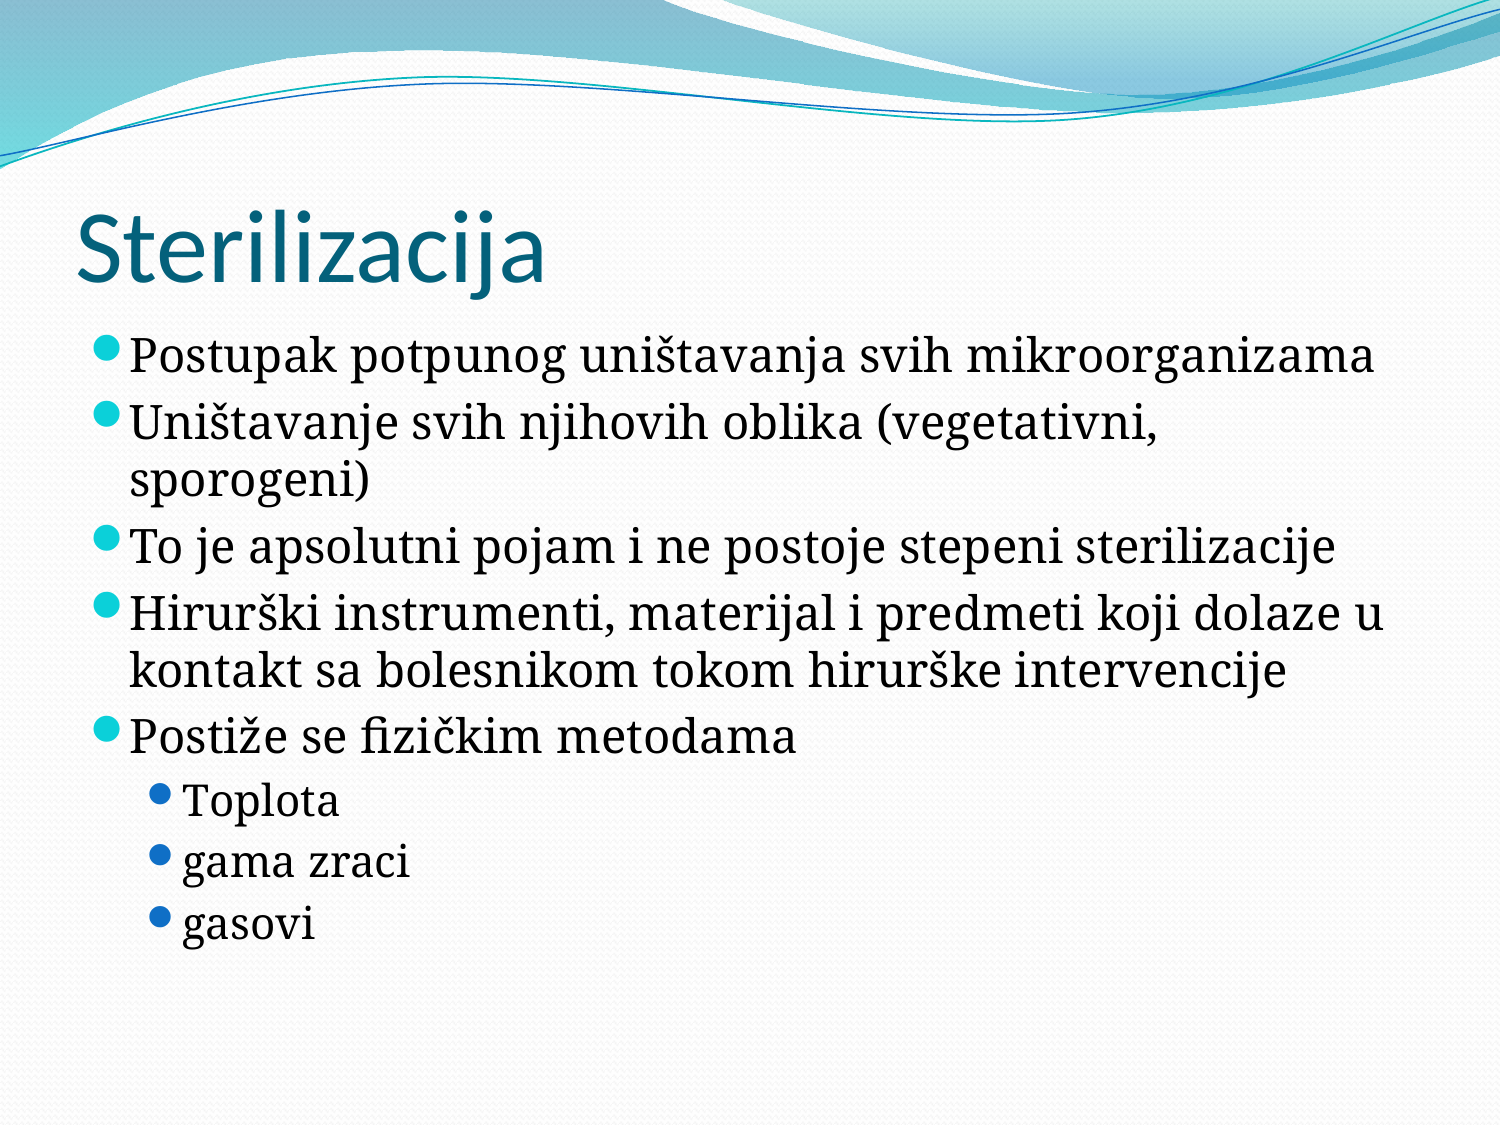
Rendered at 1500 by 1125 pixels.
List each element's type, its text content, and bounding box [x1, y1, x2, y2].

title Sterilizacija [75, 115, 1425, 303]
list Postupak potpunog uništavanja svih mikroorganizama Uništavanje svih njihovih oblika (vegetativni, sporogeni) To je apsolutni pojam i ne postoje stepeni sterilizacije Hirurški instrumenti, materijal i predmeti koji dolaze u kontakt sa bolesnikom tokom hirurške intervencije Postiže se fizičkim metodama Toplota gama zraci gasovi [75, 317, 1425, 1038]
